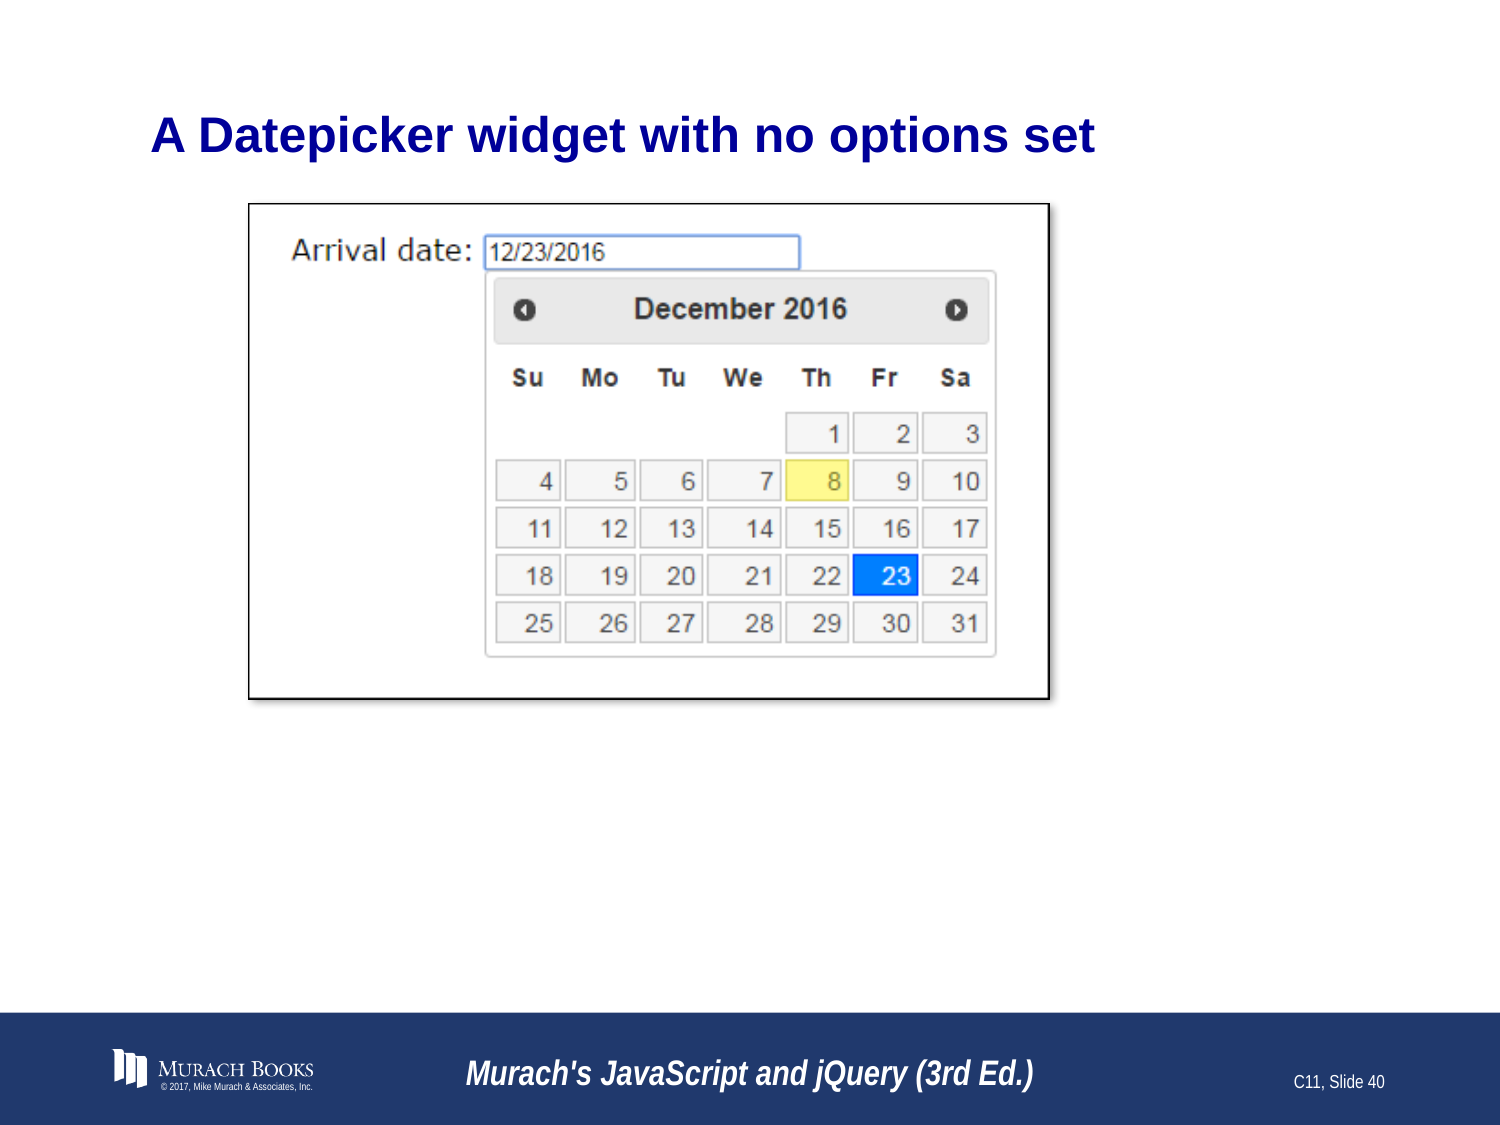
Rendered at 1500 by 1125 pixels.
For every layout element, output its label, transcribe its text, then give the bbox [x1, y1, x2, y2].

title A Datepicker widget with no options set [150, 102, 1350, 164]
footer © 2017, Mike Murach & Associates, Inc. [12, 1025, 463, 1100]
slide_number C11, Slide 40 [1087, 1025, 1400, 1100]
picture [248, 202, 1051, 701]
slide_number Murach's JavaScript and jQuery (3rd Ed.) [463, 1025, 1050, 1100]
